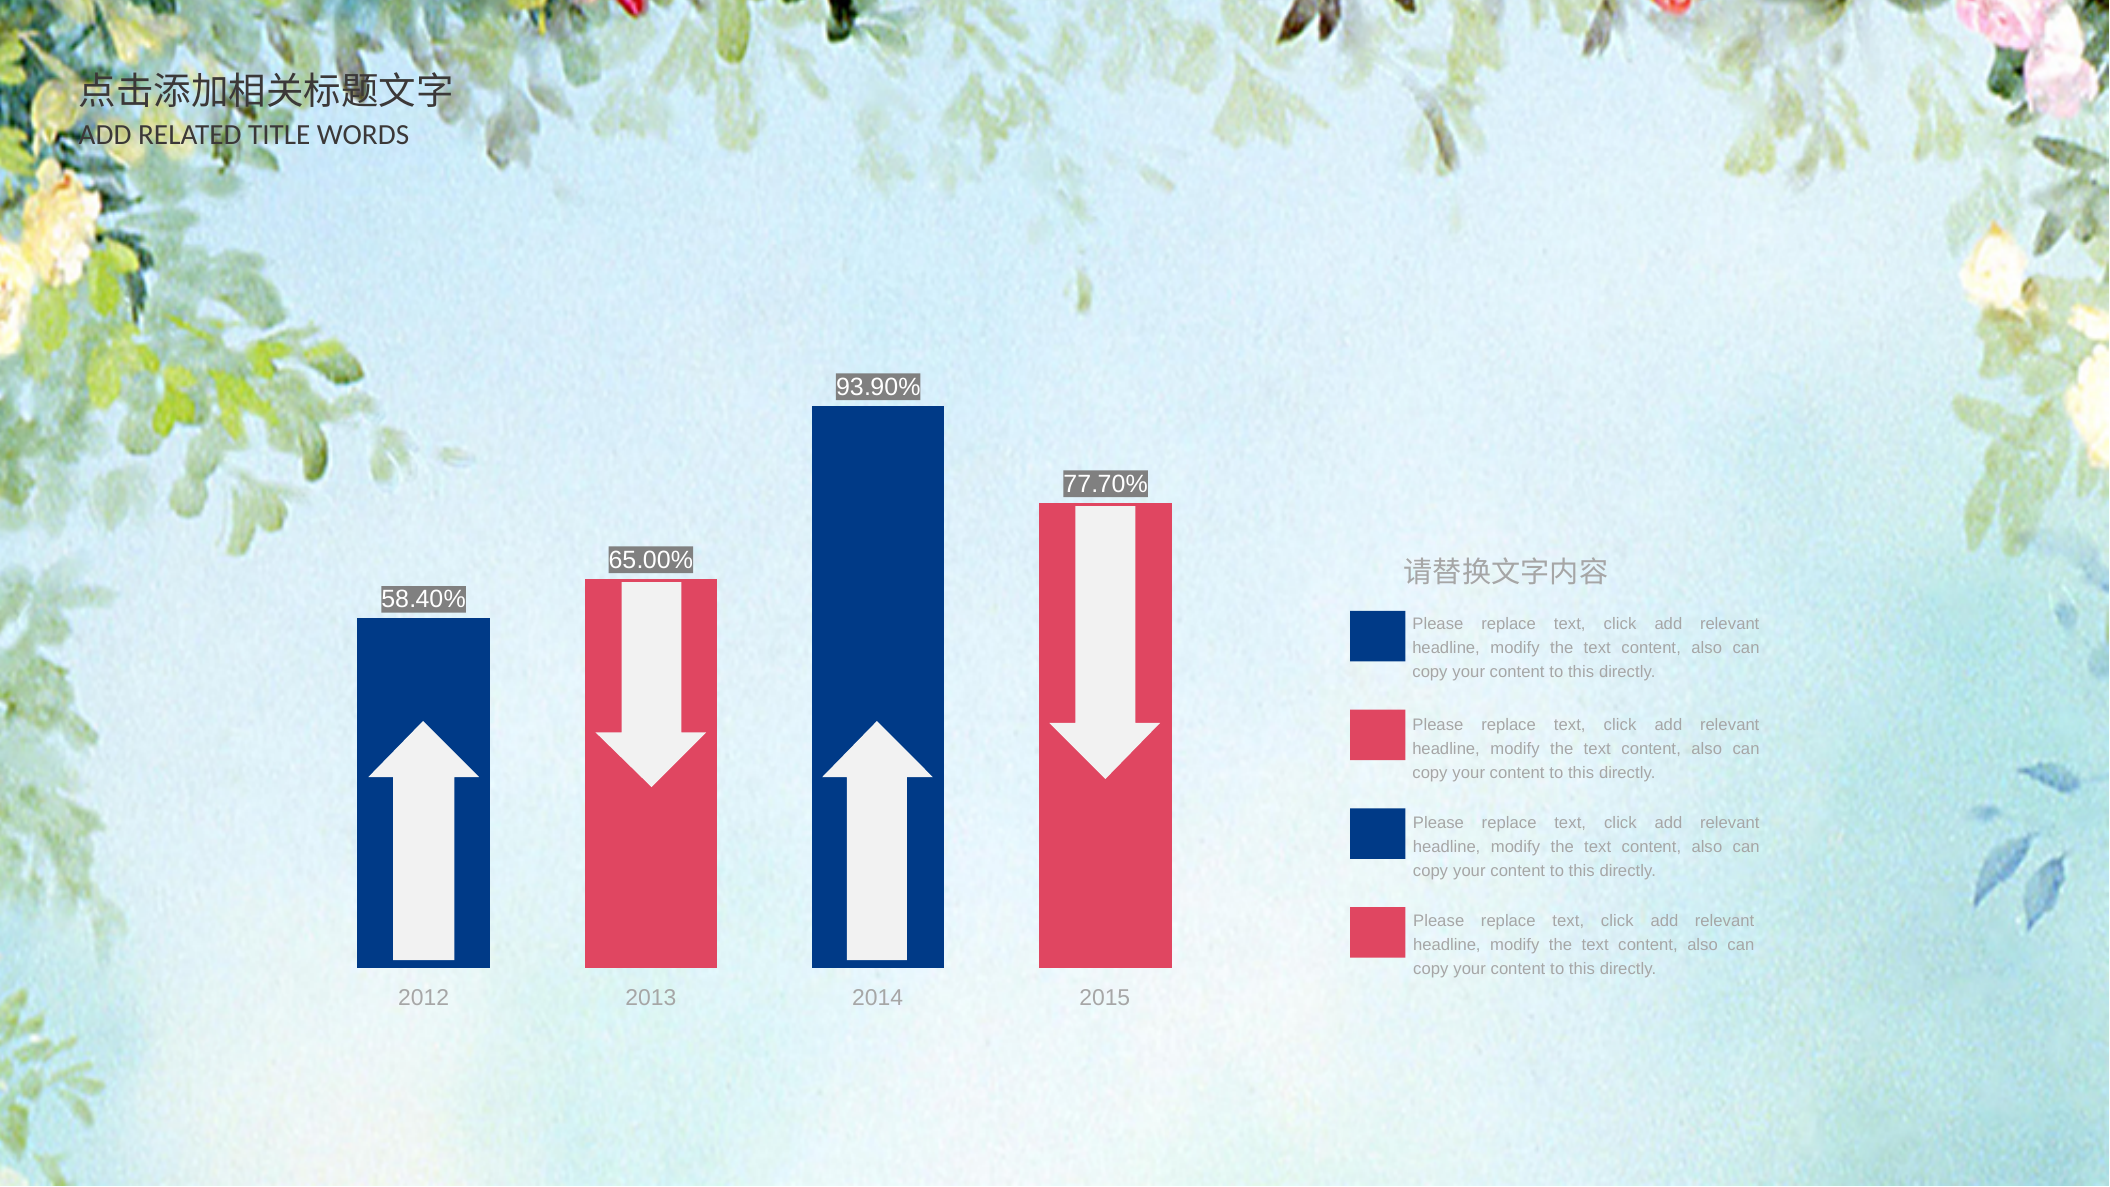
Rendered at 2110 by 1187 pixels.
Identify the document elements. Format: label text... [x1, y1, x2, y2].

picture [0, 0, 2109, 1186]
text_box 请替换文字内容 [1403, 546, 1658, 589]
text_box 2015 [1033, 981, 1177, 1018]
text_box [1349, 610, 1406, 662]
text_box 2013 [579, 981, 723, 1018]
text_box Please replace text, click add relevant headline, modify the text content, also can copy your content to this directly. [1413, 905, 1755, 978]
text_box Please replace text, click add relevant headline, modify the text content, also can copy your content to this directly. [1412, 807, 1761, 880]
text_box ADD RELATED TITLE WORDS [62, 107, 426, 159]
text_box 点击添加相关标题文字 [62, 59, 470, 121]
text_box [1349, 709, 1406, 761]
text_box 2014 [805, 981, 950, 1018]
text_box Please replace text, click add relevant headline, modify the text content, also can copy your content to this directly. [1412, 709, 1760, 782]
text_box Please replace text, click add relevant headline, modify the text content, also can copy your content to this directly. [1412, 609, 1760, 681]
text_box [1349, 906, 1406, 959]
chart [290, 356, 1239, 981]
text_box [1349, 807, 1406, 860]
text_box 2012 [352, 981, 496, 1018]
